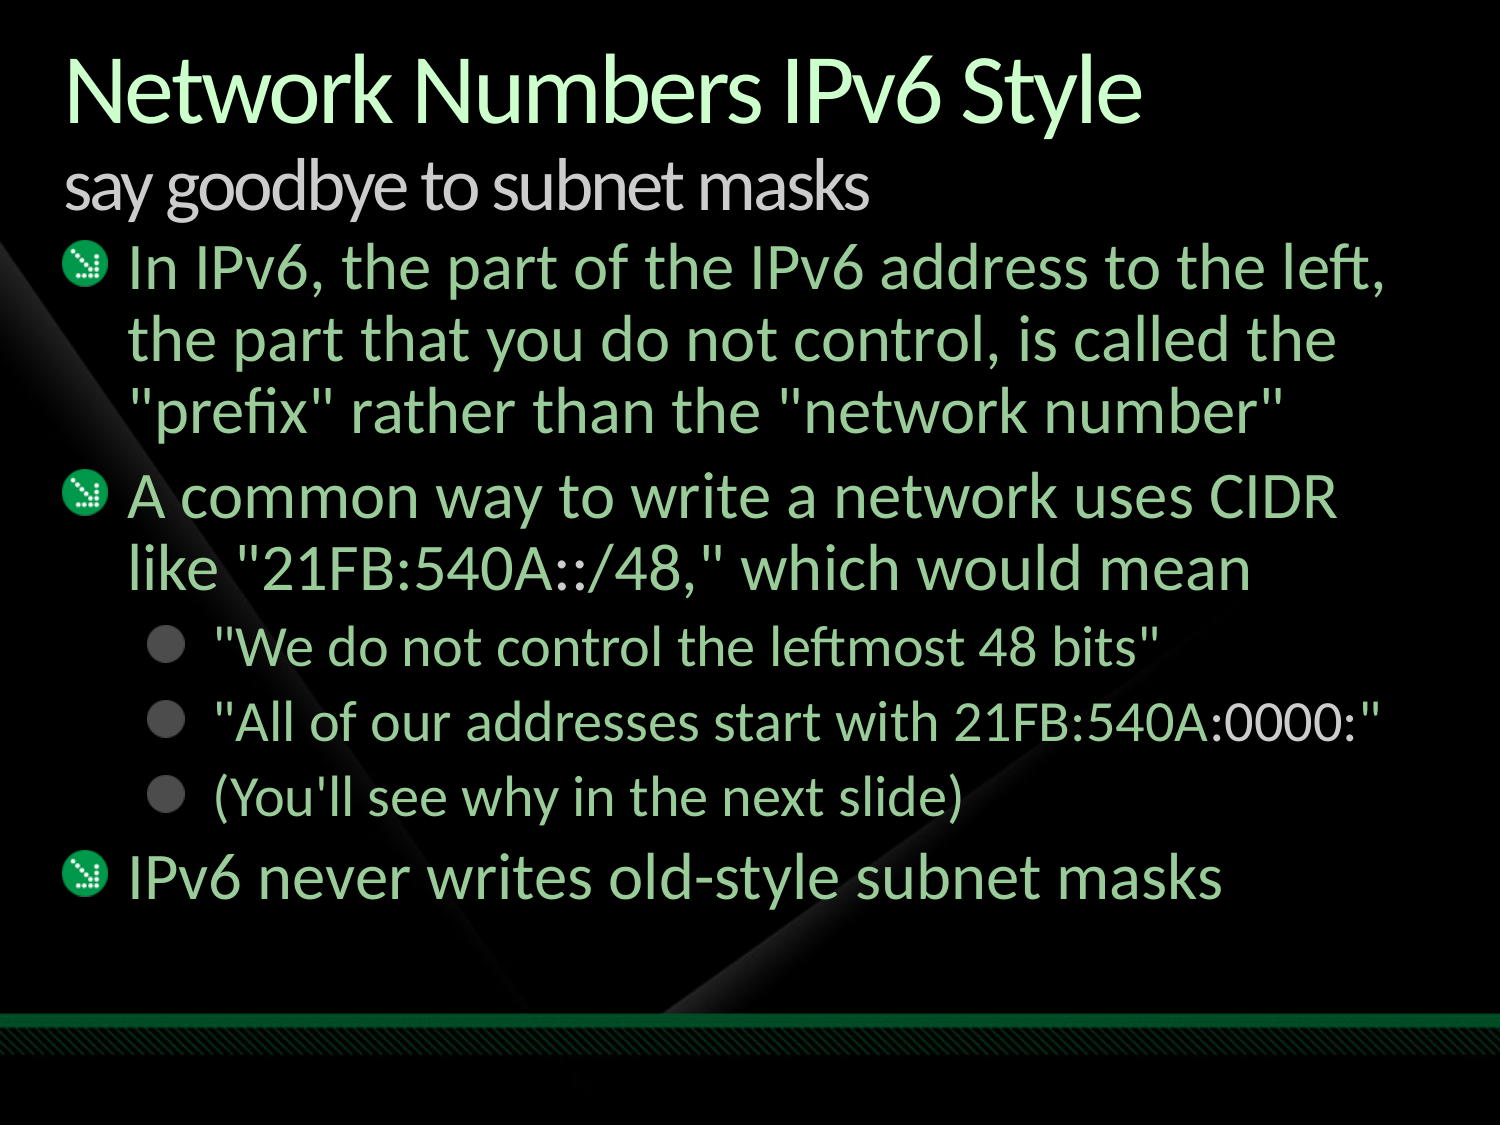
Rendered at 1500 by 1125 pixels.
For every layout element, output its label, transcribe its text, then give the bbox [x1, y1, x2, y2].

picture [0, 0, 1500, 1125]
title Network Numbers IPv6 Style say goodbye to subnet masks [63, 37, 1438, 229]
list In IPv6, the part of the IPv6 address to the left, the part that you do not control, is called the "prefix" rather than the "network number" A common way to write a network uses CIDR like "21FB:540A::/48," which would mean "We do not control the leftmost 48 bits" "All of our addresses start with 21FB:540A:0000:" (You'll see why in the next slide) IPv6 never writes old-style subnet masks [62, 231, 1438, 934]
